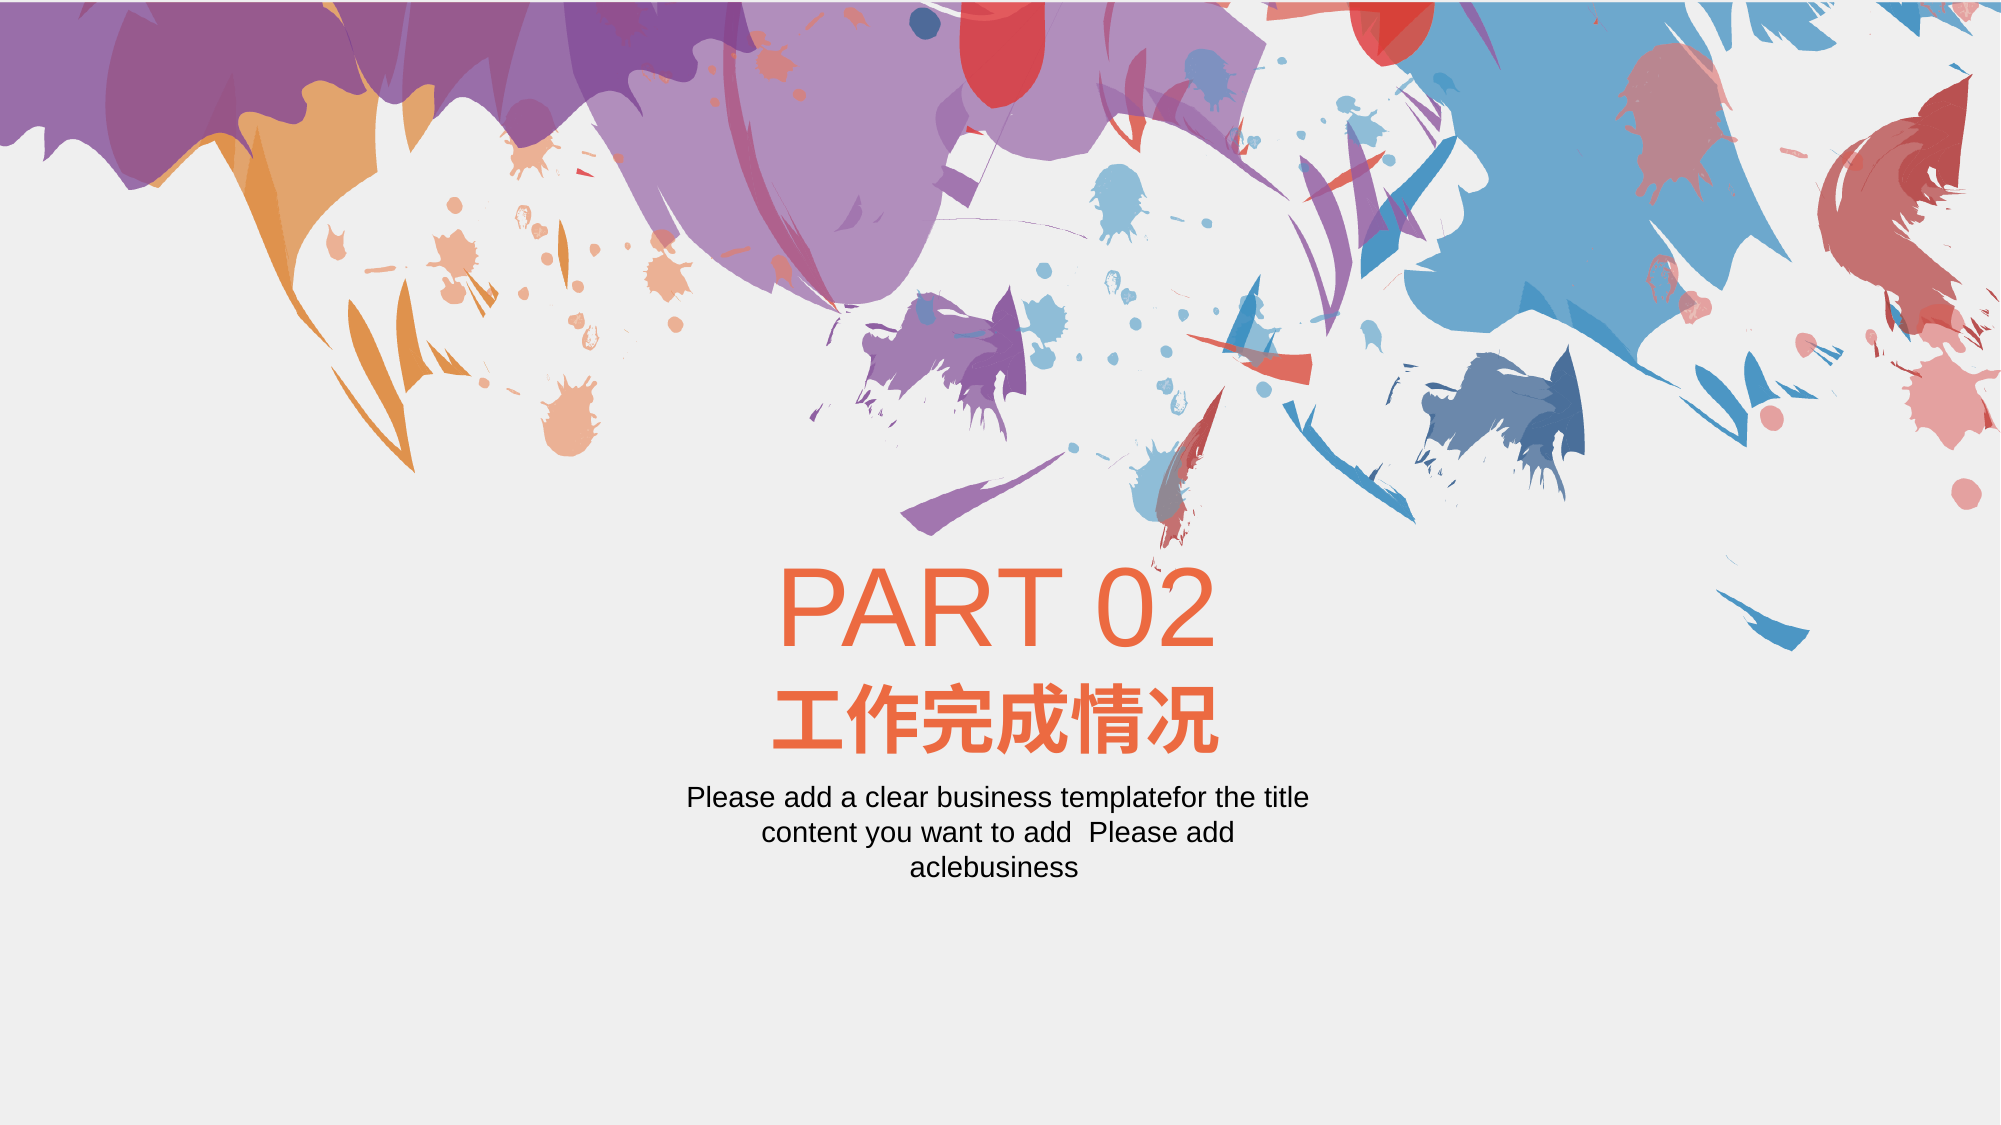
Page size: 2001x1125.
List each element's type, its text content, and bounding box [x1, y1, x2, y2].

text_box 工作完成情况 [755, 666, 1242, 770]
text_box Please add a clear business templatefor the title content you want to add Please add aclebusiness [660, 770, 1337, 891]
picture [0, 0, 2001, 666]
